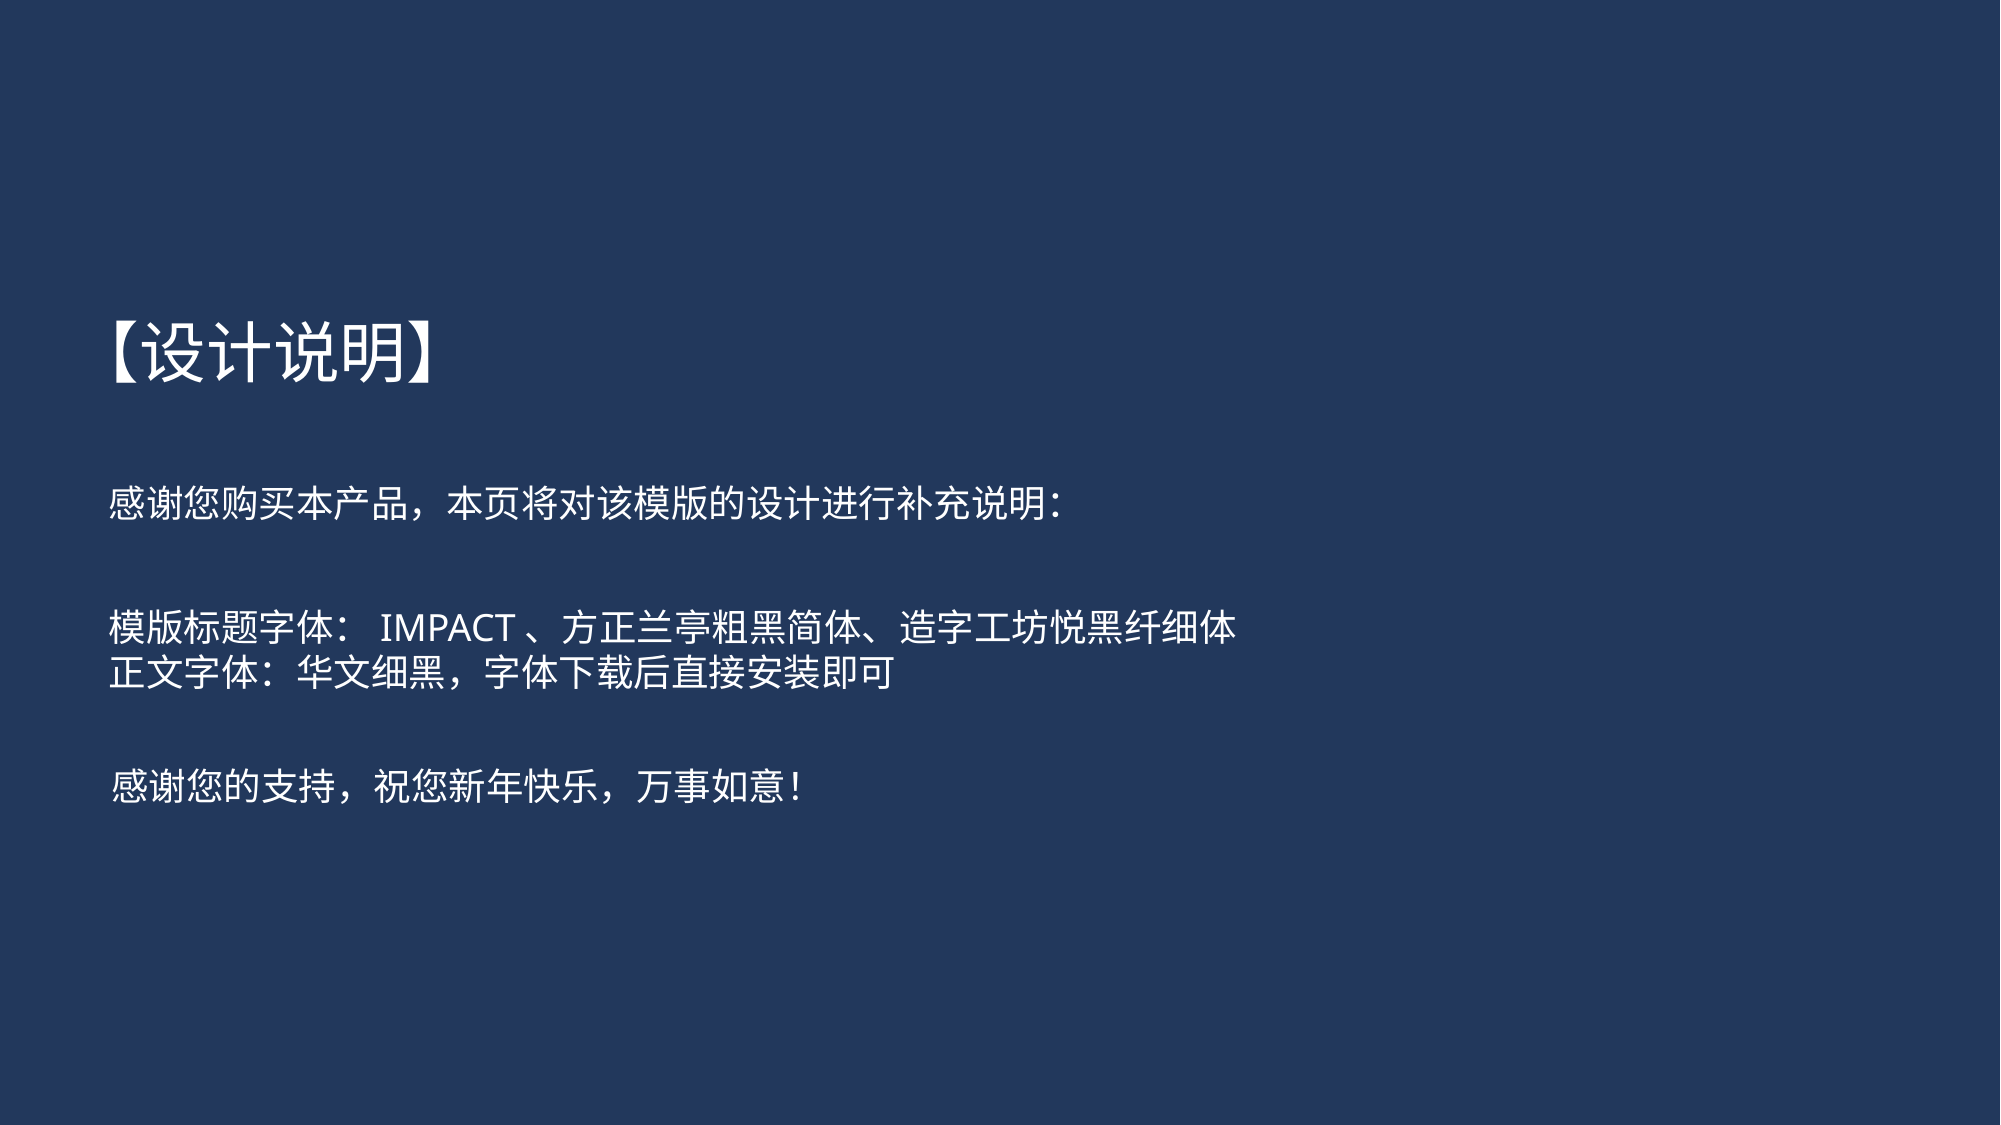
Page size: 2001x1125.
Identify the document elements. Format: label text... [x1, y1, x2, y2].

text_box 感谢您的支持，祝您新年快乐，万事如意！ [96, 755, 1306, 815]
text_box 【设计说明】 [58, 303, 489, 399]
text_box 感谢您购买本产品，本页将对该模版的设计进行补充说明： [94, 472, 1129, 532]
text_box 模版标题字体：IMPACT、方正兰亭粗黑简体、造字工坊悦黑纤细体 正文字体：华文细黑，字体下载后直接安装即可 [94, 596, 1821, 702]
